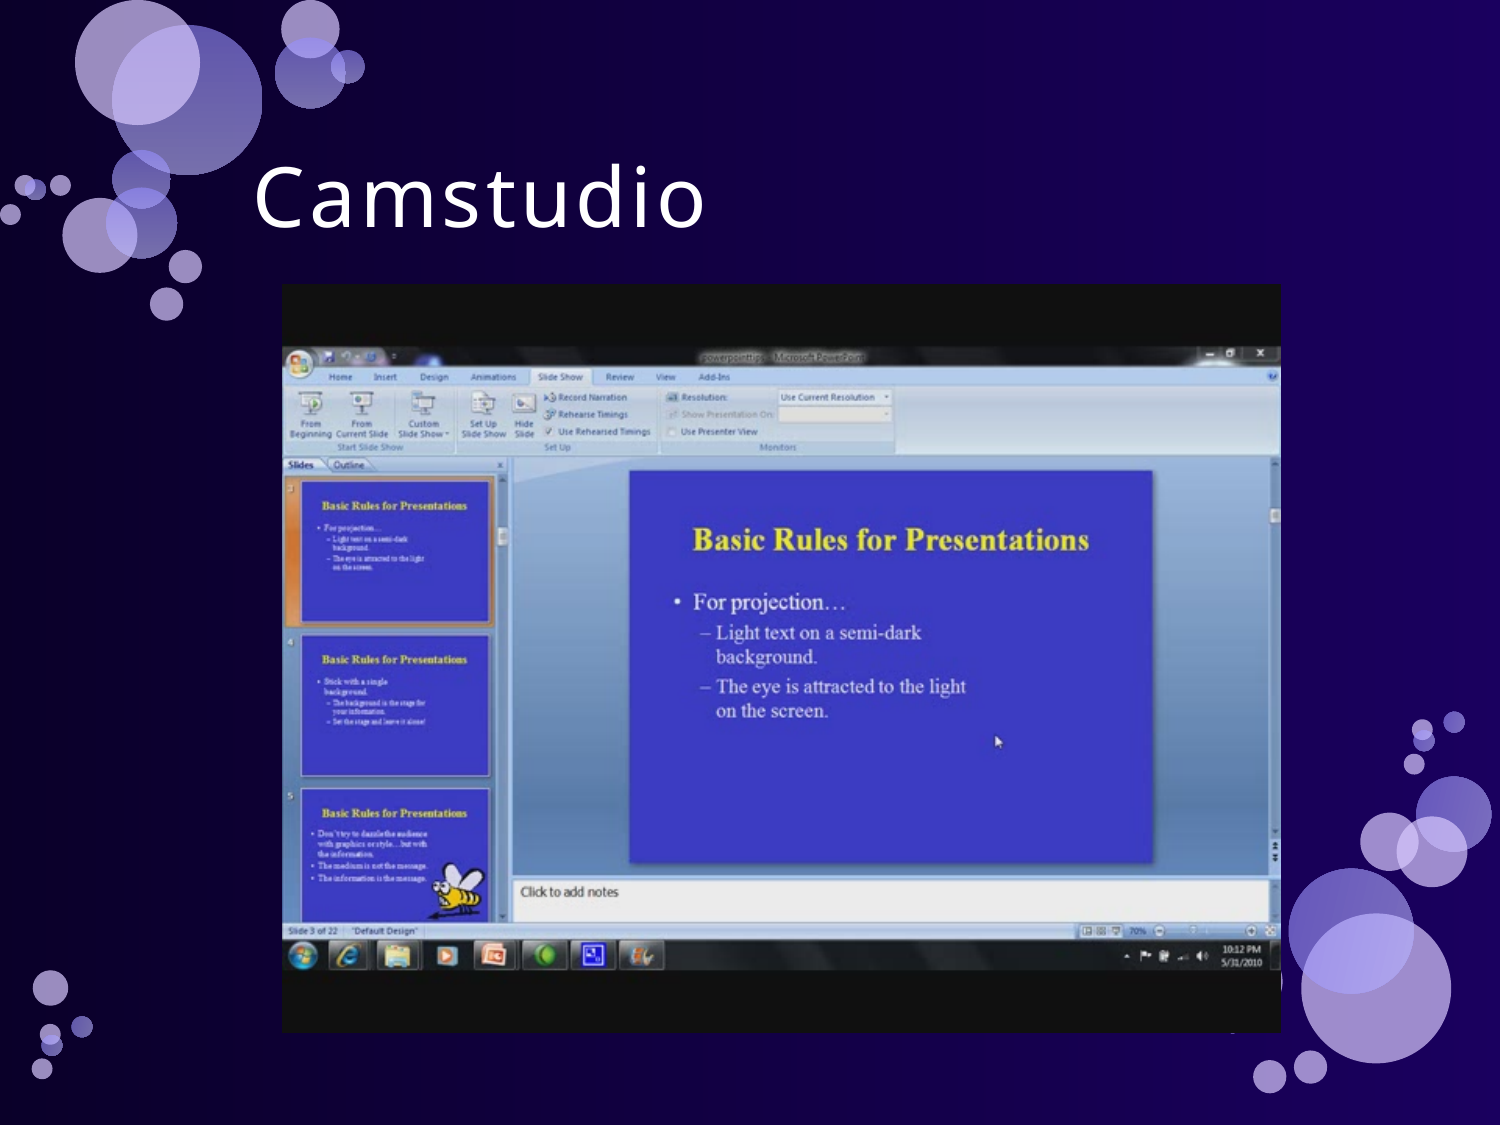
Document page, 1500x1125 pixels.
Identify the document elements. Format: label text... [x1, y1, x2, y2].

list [279, 281, 1283, 1035]
title Camstudio [237, 99, 1325, 288]
